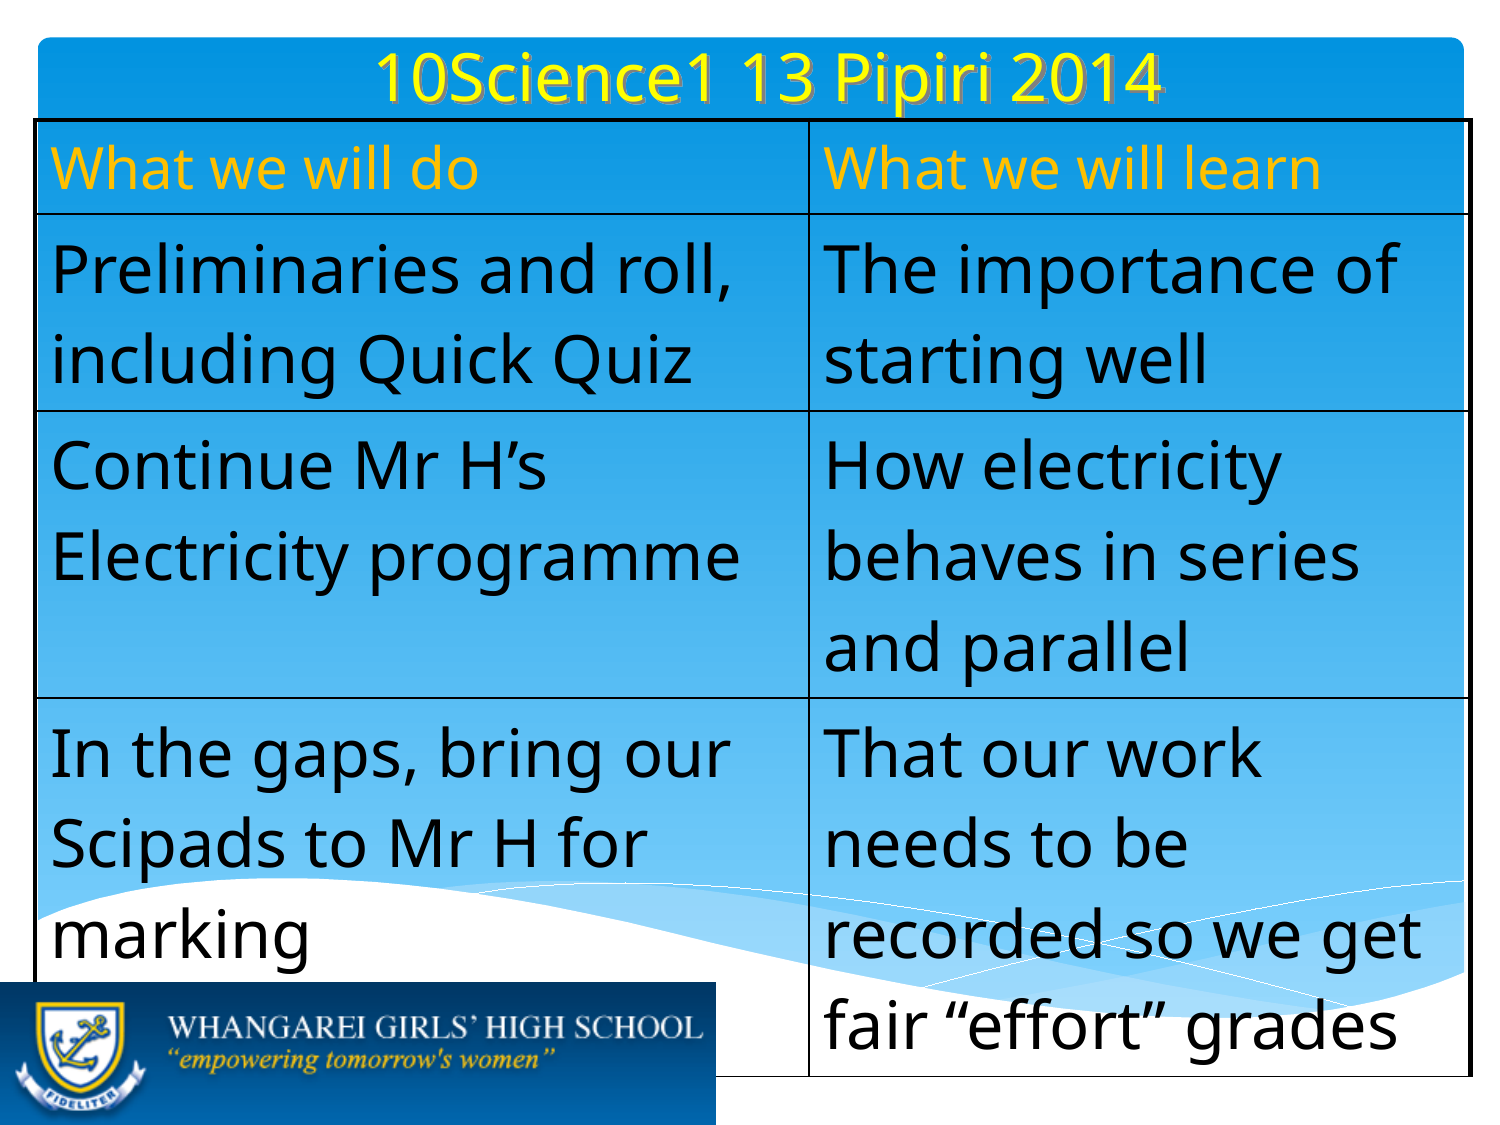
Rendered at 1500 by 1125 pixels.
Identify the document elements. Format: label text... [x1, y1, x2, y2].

picture [0, 982, 716, 1125]
text_box 10Science1 13 Pipiri 2014 [162, 24, 1375, 118]
table_header What we will do [37, 122, 808, 213]
table_cell Continue Mr H’s Electricity programme [37, 412, 808, 697]
table_cell How electricity behaves in series and parallel [810, 412, 1468, 697]
table_cell In the gaps, bring our Scipads to Mr H for marking [37, 699, 808, 1076]
table_header What we will learn [810, 122, 1468, 213]
table_cell Preliminaries and roll, including Quick Quiz [37, 215, 808, 410]
table_cell That our work needs to be recorded so we get fair “effort” grades [810, 699, 1468, 1076]
table_cell The importance of starting well [810, 215, 1468, 410]
